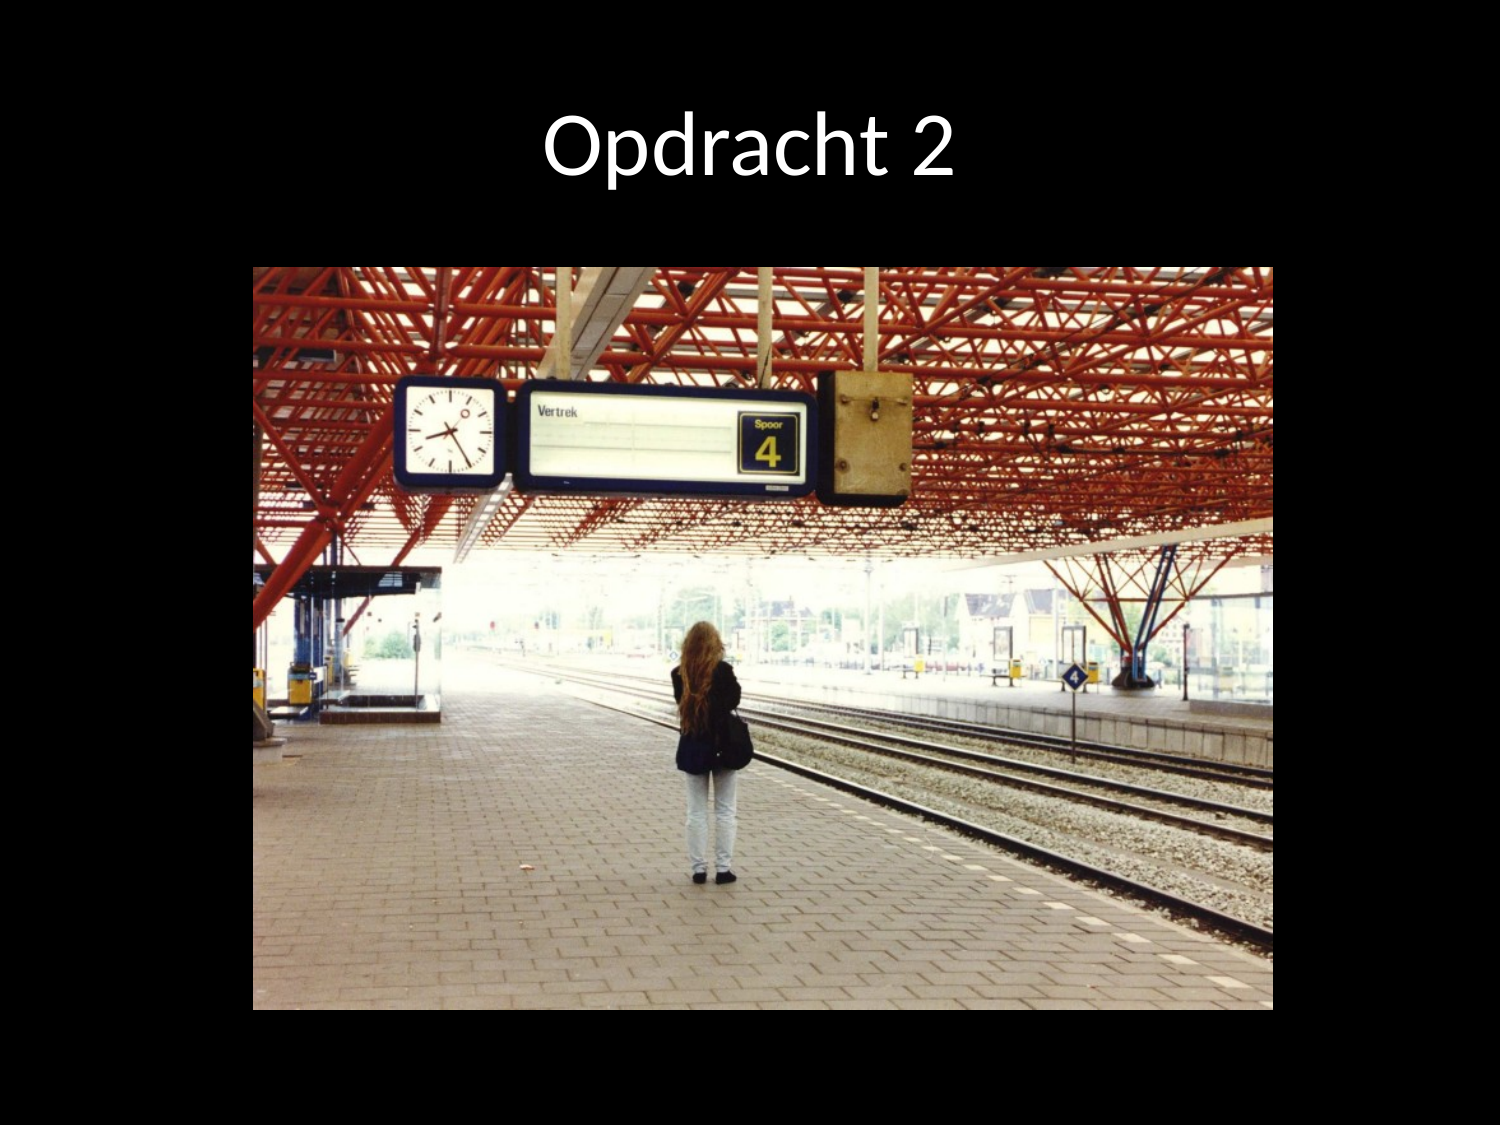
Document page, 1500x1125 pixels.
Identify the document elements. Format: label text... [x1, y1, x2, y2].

title Opdracht 2 [75, 45, 1425, 233]
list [253, 266, 1273, 1010]
